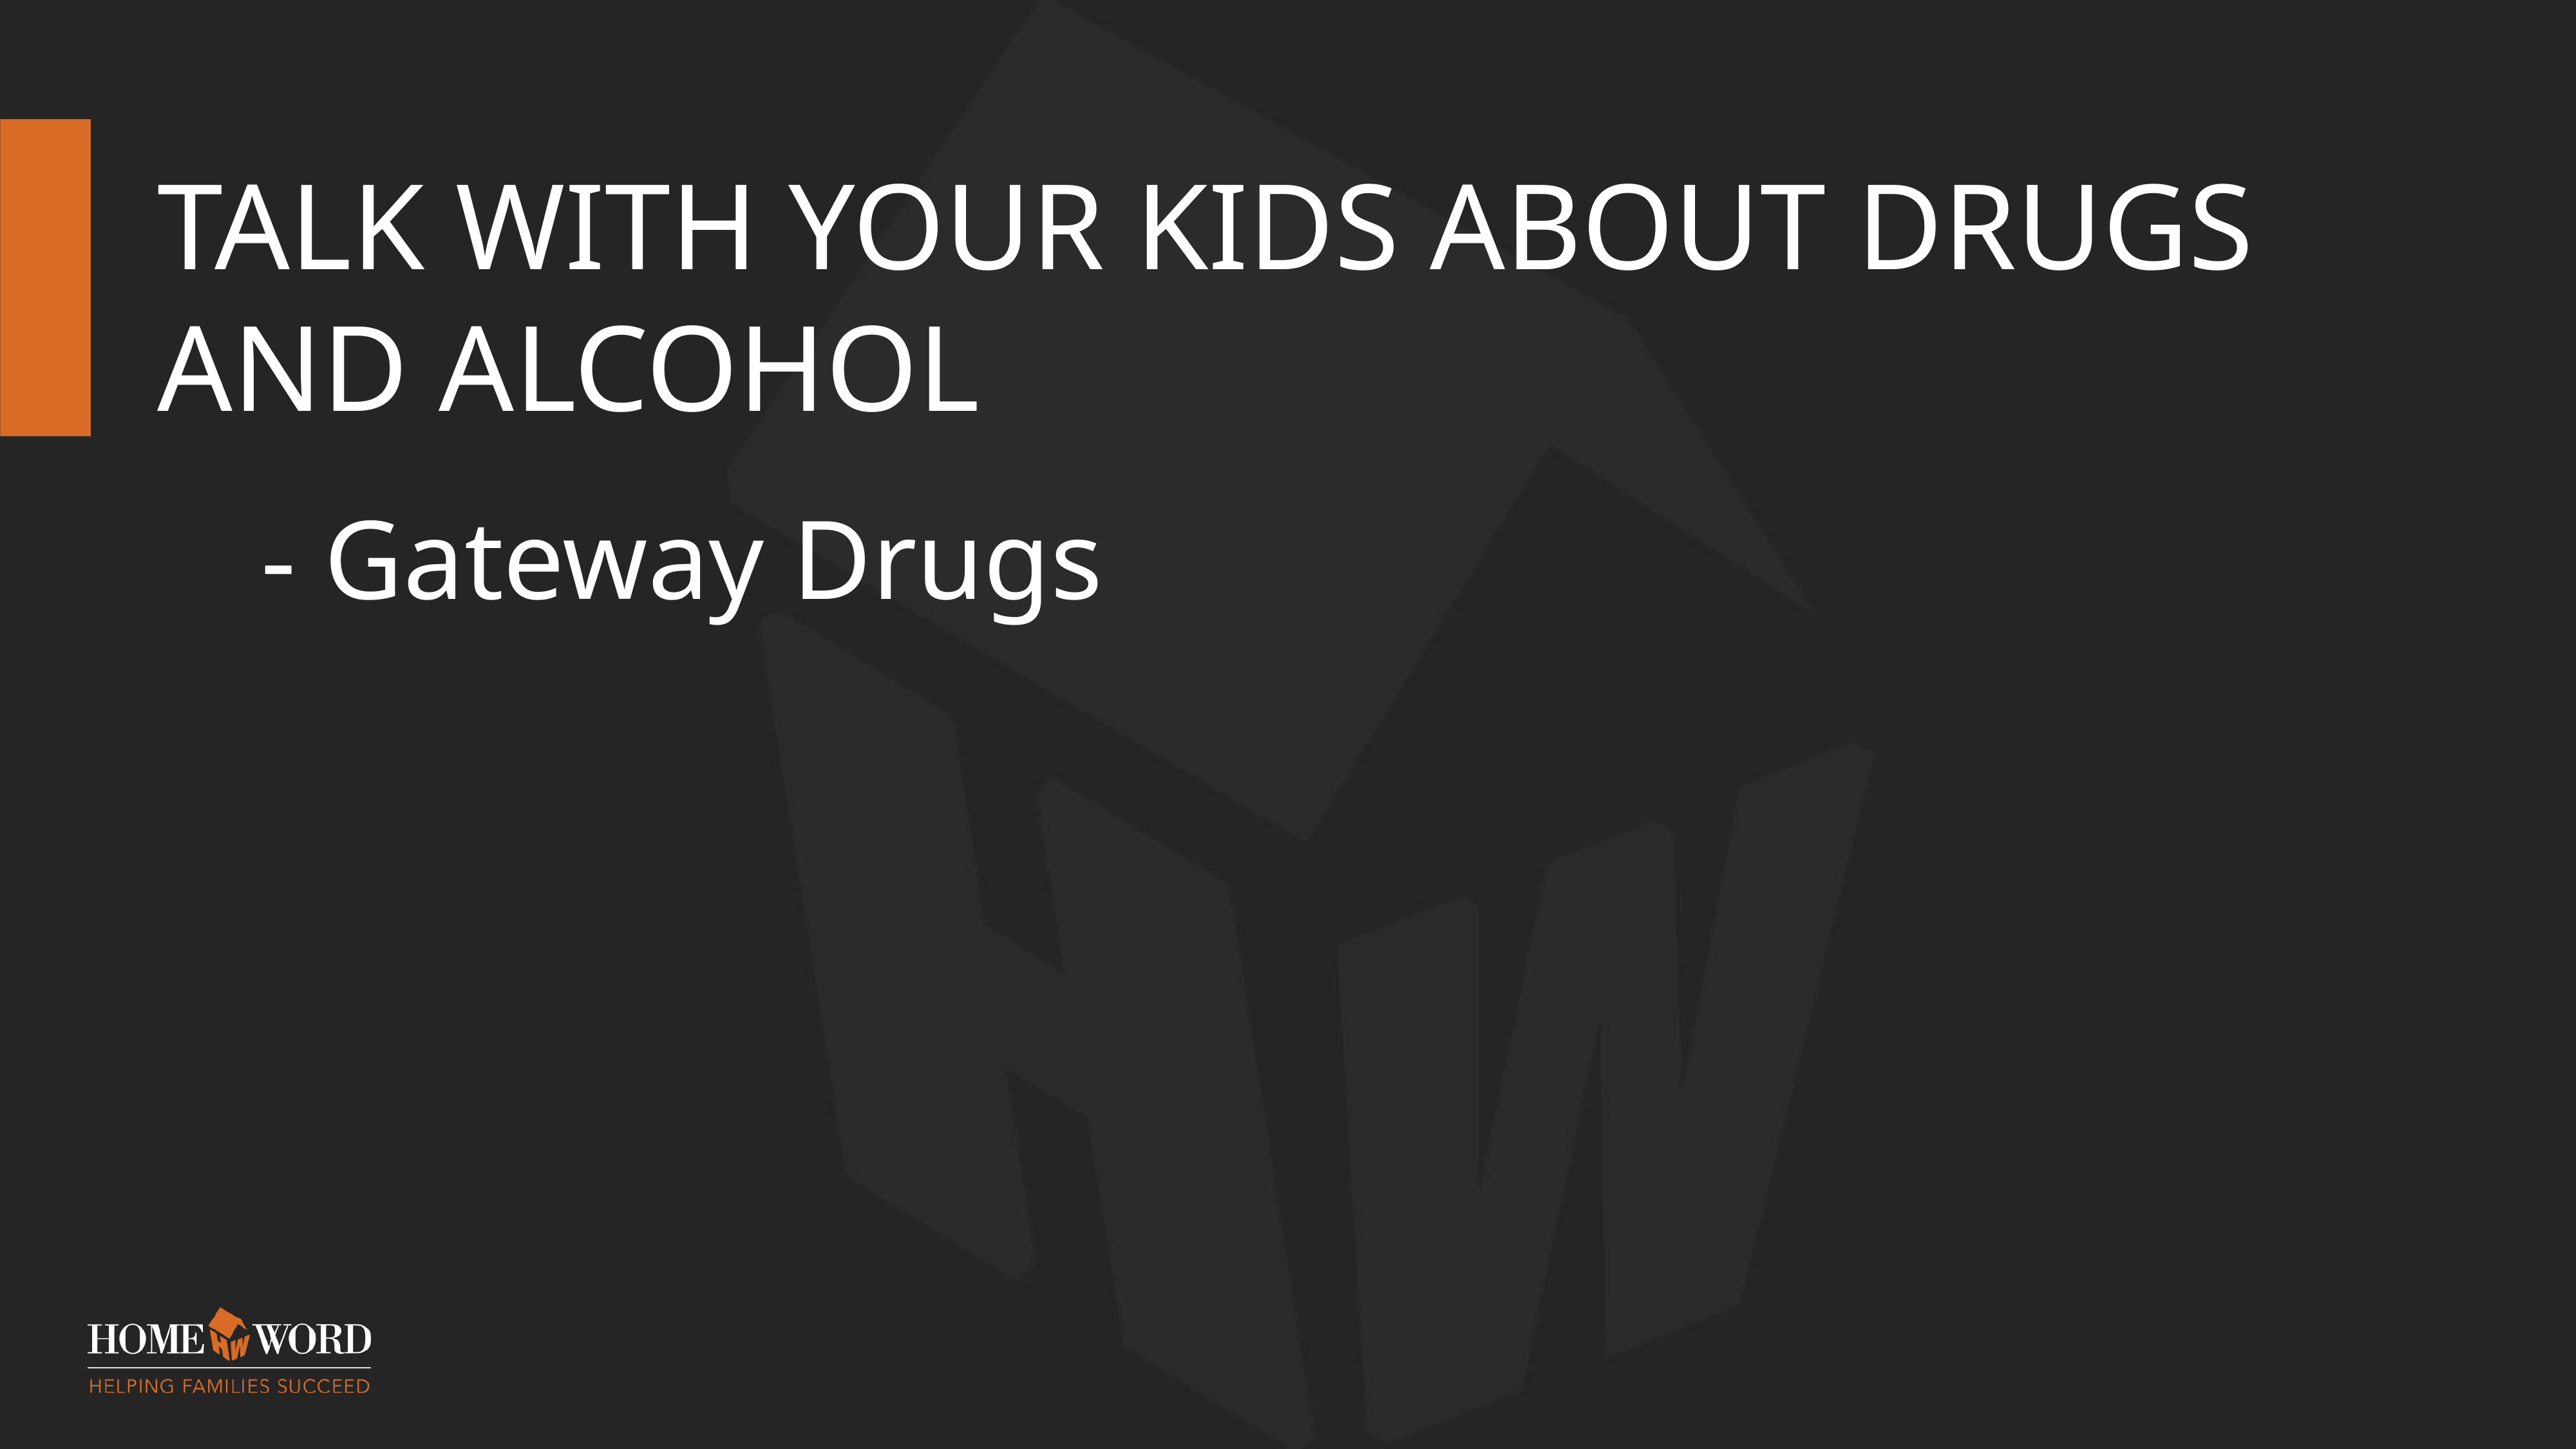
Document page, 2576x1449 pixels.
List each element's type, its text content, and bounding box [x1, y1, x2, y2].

picture [0, 0, 2576, 1449]
text_box - Gateway Drugs [256, 485, 2175, 641]
title Talk With Your Kids about Drugs and Alcohol [151, 120, 2396, 466]
